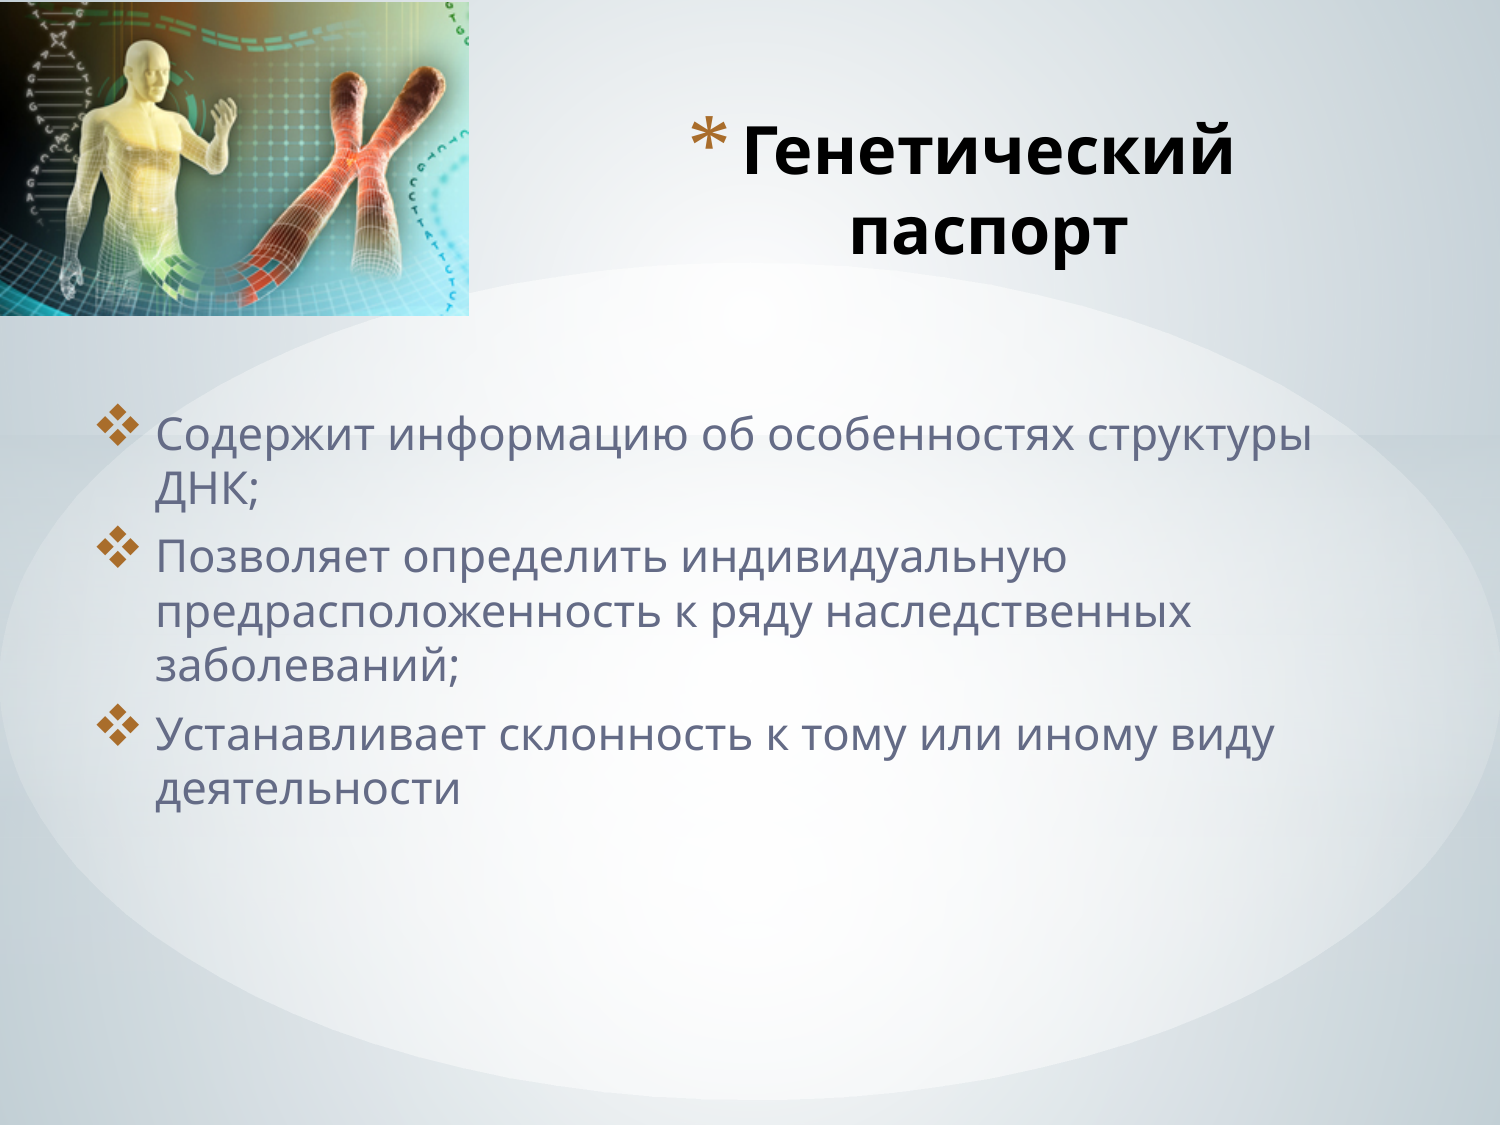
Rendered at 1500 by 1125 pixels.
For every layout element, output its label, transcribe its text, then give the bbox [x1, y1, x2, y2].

picture [0, 2, 469, 316]
list Содержит информацию об особенностях структуры ДНК; Позволяет определить индивидуальную предрасположенность к ряду наследственных заболеваний; Устанавливает склонность к тому или иному виду деятельности [76, 397, 1376, 823]
title Генетический паспорт [525, 43, 1400, 276]
